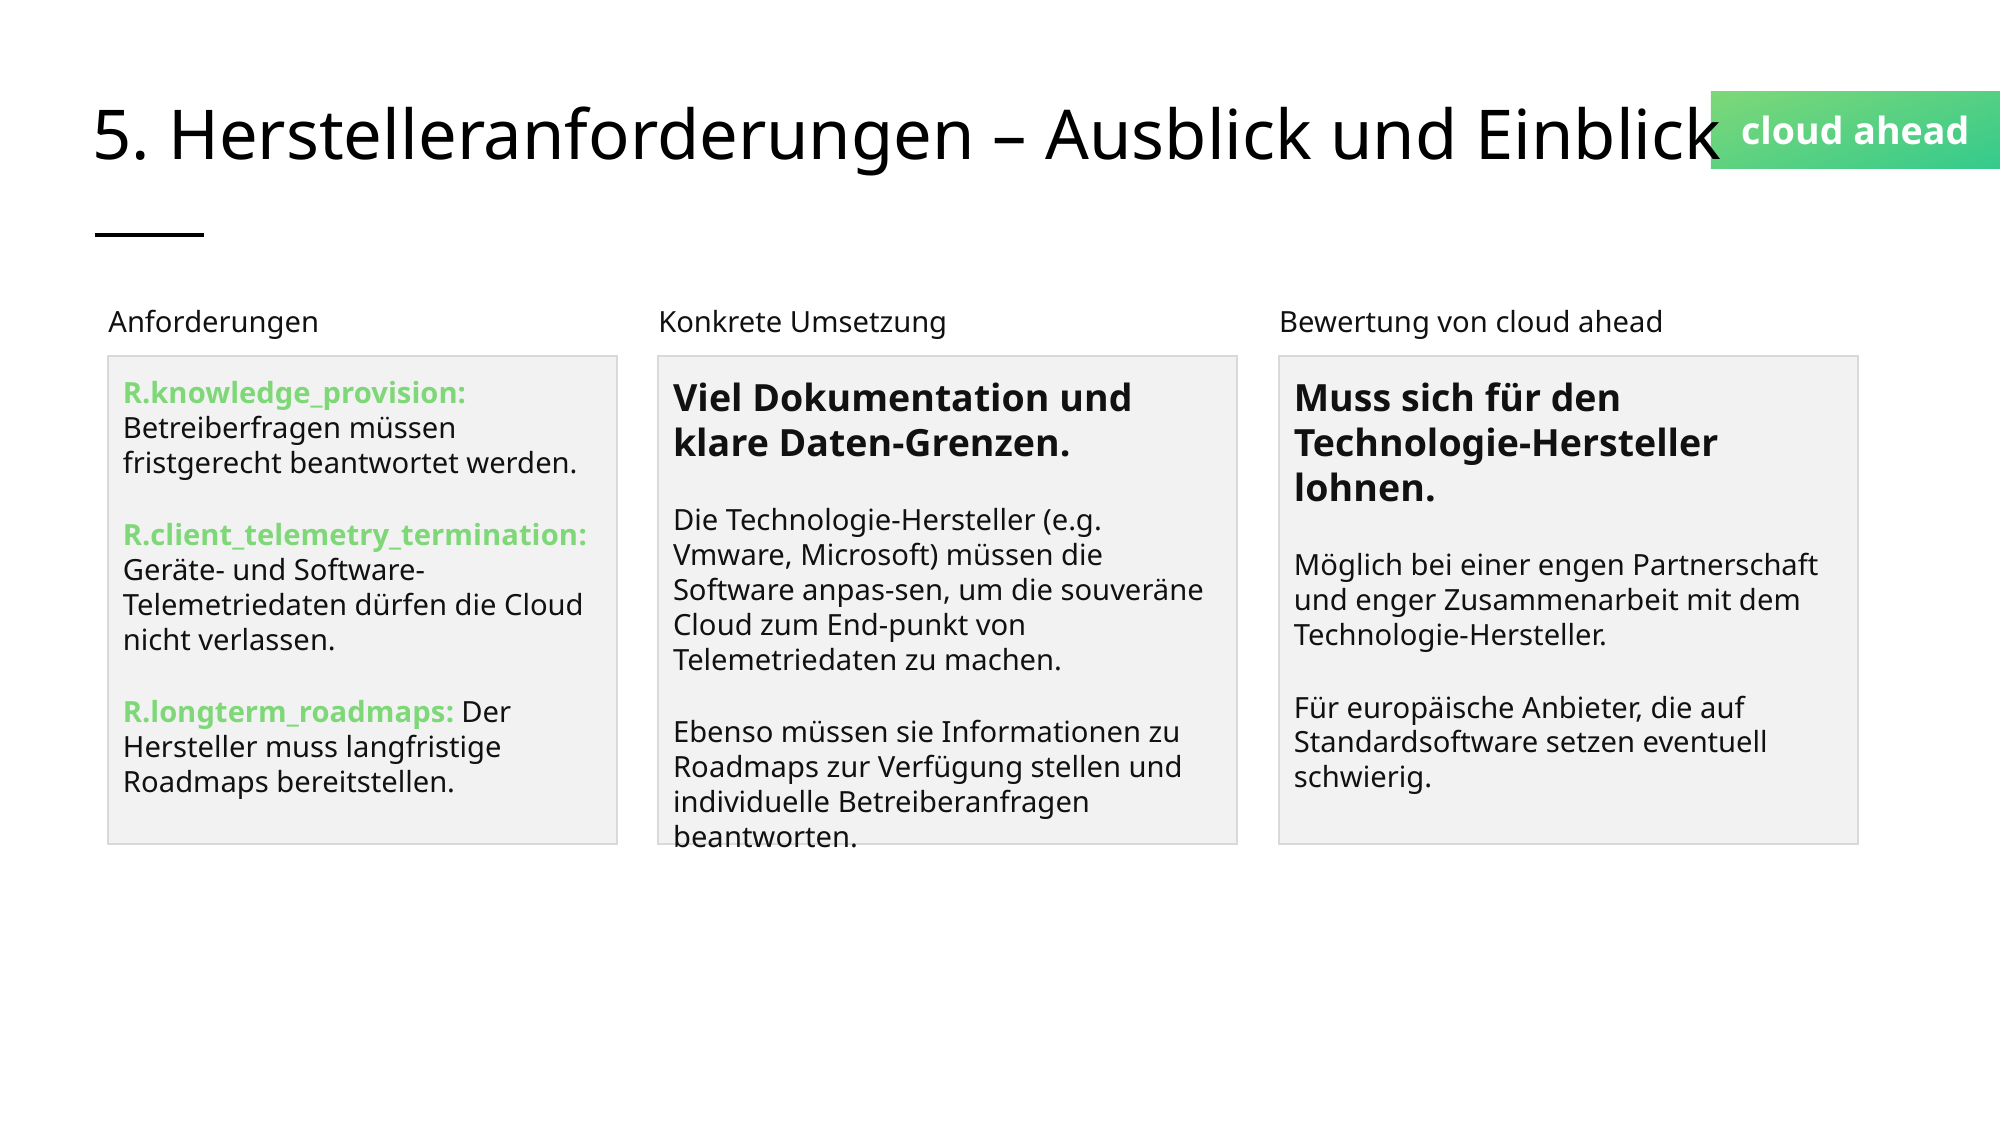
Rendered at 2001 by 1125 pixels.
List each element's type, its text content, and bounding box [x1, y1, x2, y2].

text_box Bewertung von cloud ahead [1278, 284, 1788, 357]
text_box R.knowledge_provision: Betreiberfragen müssen fristgerecht beantwortet werden. R.client_telemetry_termination: Geräte- und Software-Telemetriedaten dürfen die Cloud nicht verlassen. R.longterm_roadmaps: Der Hersteller muss langfristige Roadmaps bereitstellen. [107, 355, 618, 845]
text_box Anforderungen [107, 284, 618, 355]
text_box Viel Dokumentation und klare Daten-Grenzen. Die Technologie-Hersteller (e.g. Vmware, Microsoft) müssen die Software anpas-sen, um die souveräne Cloud zum End-punkt von Telemetriedaten zu machen. Ebenso müssen sie Informationen zu Roadmaps zur Verfügung stellen und individuelle Betreiberanfragen beantworten. [657, 355, 1238, 845]
text_box Konkrete Umsetzung [657, 284, 1168, 357]
title 5. Herstelleranforderungen – Ausblick und Einblick [77, 67, 1803, 197]
text_box Muss sich für den Technologie-Hersteller lohnen. Möglich bei einer engen Partnerschaft und enger Zusammenarbeit mit dem Technologie-Hersteller. Für europäische Anbieter, die auf Standardsoftware setzen eventuell schwierig. [1278, 355, 1859, 845]
